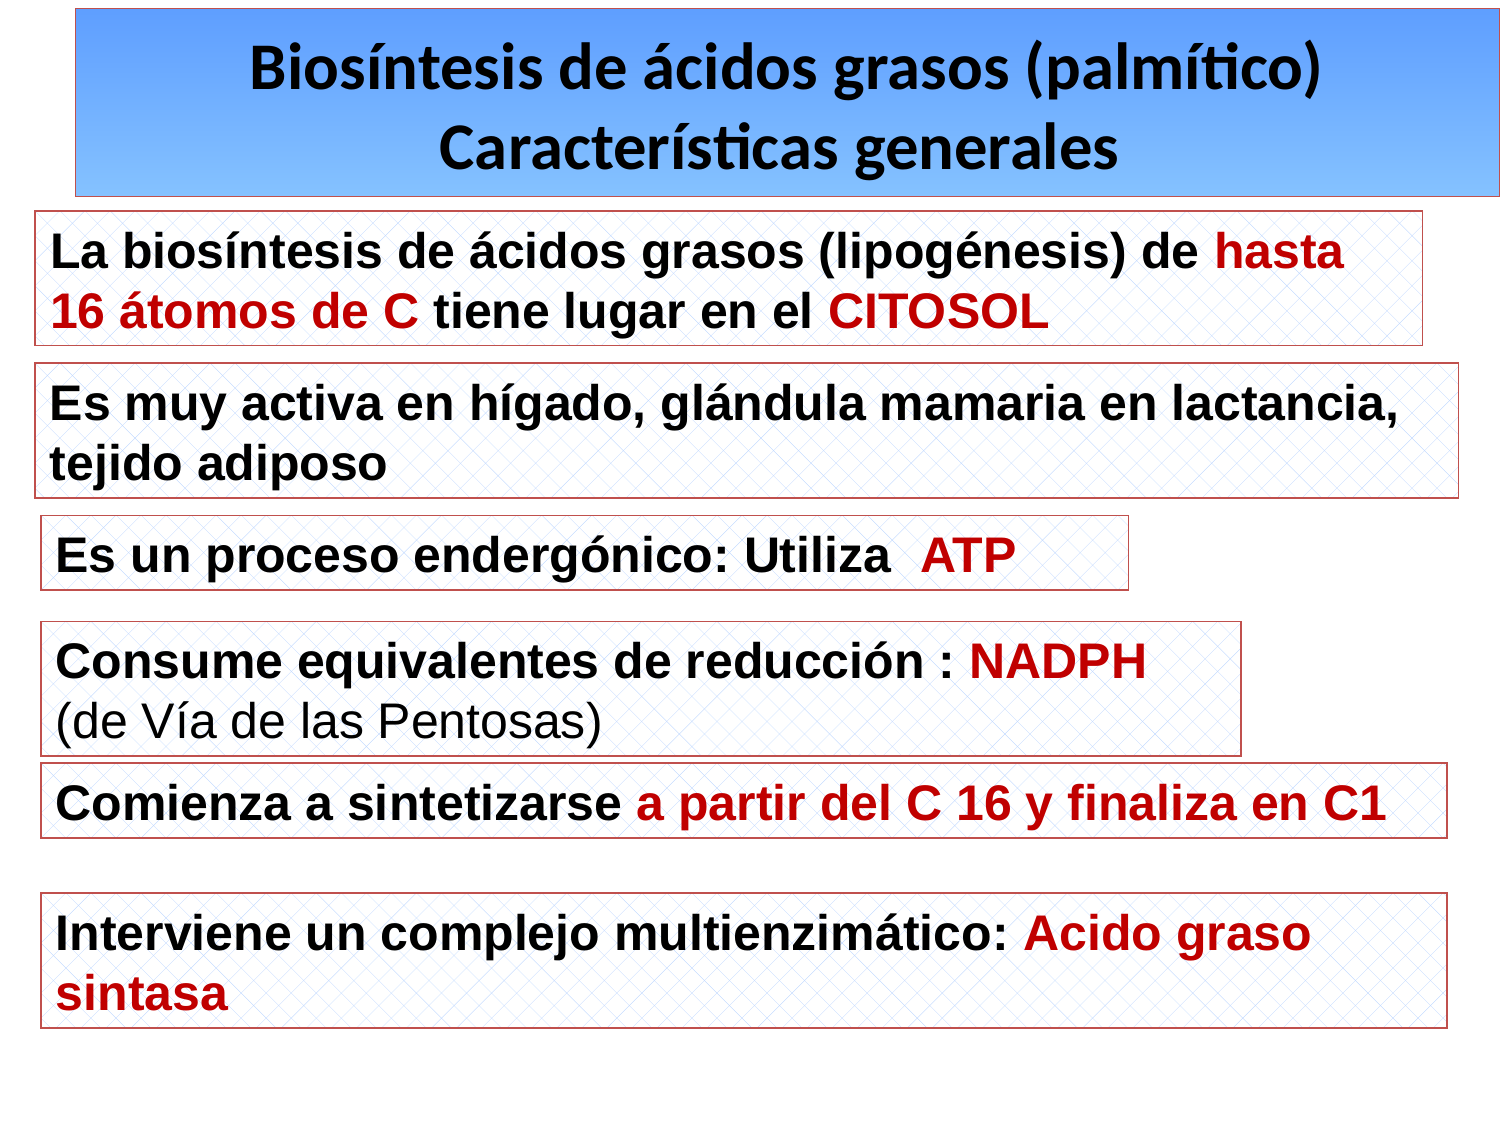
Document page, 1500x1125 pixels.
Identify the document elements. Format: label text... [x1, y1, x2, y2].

text_box Comienza a sintetizarse a partir del C 16 y finaliza en C1 [41, 763, 1447, 838]
text_box Es un proceso endergónico: Utiliza ATP [41, 515, 1129, 591]
text_box Consume equivalentes de reducción : NADPH (de Vía de las Pentosas) [41, 621, 1242, 757]
text_box Interviene un complejo multienzimático: Acido graso sintasa [41, 893, 1447, 1028]
text_box Es muy activa en hígado, glándula mamaria en lactancia, tejido adiposo [35, 363, 1459, 498]
text_box La biosíntesis de ácidos grasos (lipogénesis) de hasta 16 átomos de C tiene lugar en el CITOSOL [35, 210, 1423, 346]
text_box [687, 537, 1088, 598]
title Biosíntesis de ácidos grasos (palmítico) Características generales [75, 8, 1500, 197]
